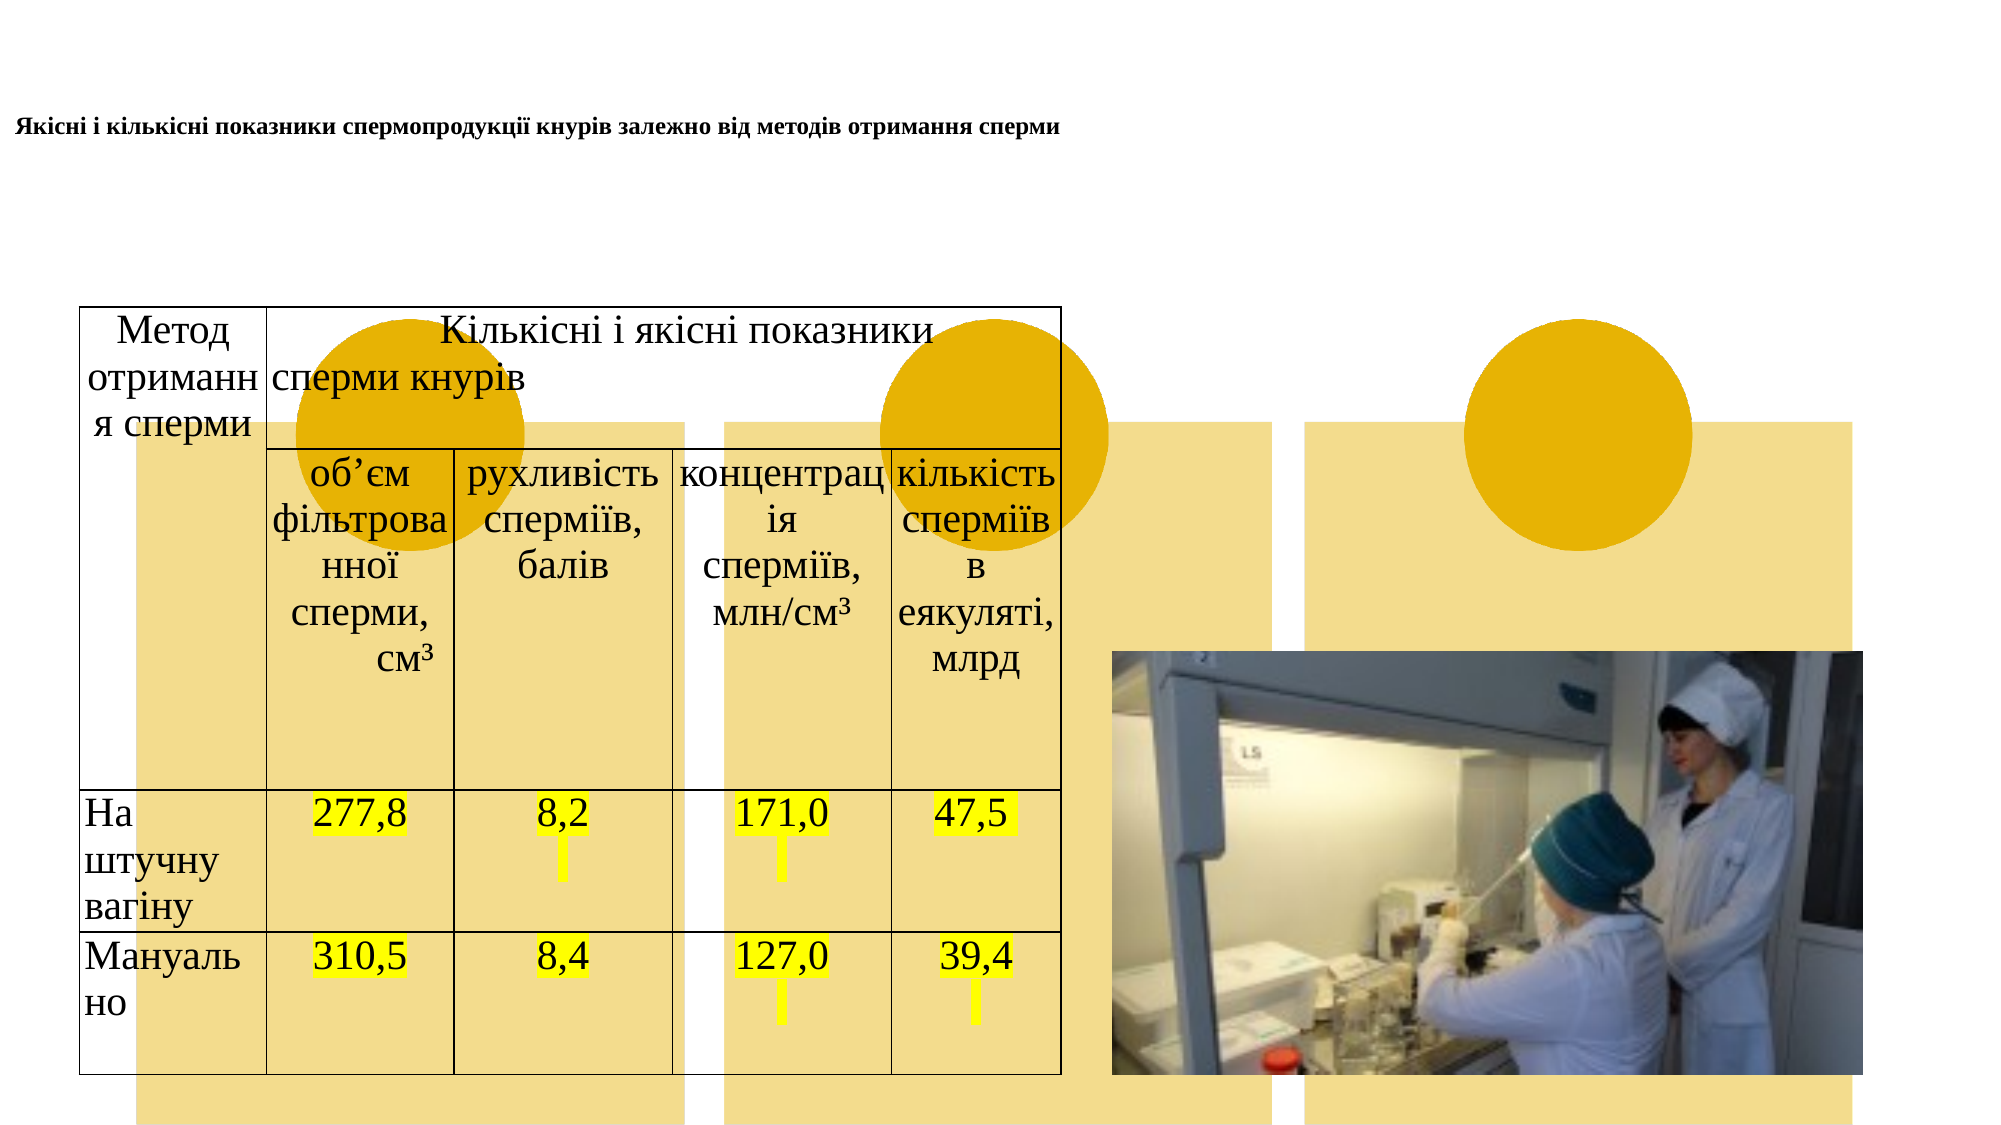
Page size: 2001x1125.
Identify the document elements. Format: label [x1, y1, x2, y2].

list [0, 0, 2000, 1125]
picture [1112, 651, 1863, 1075]
